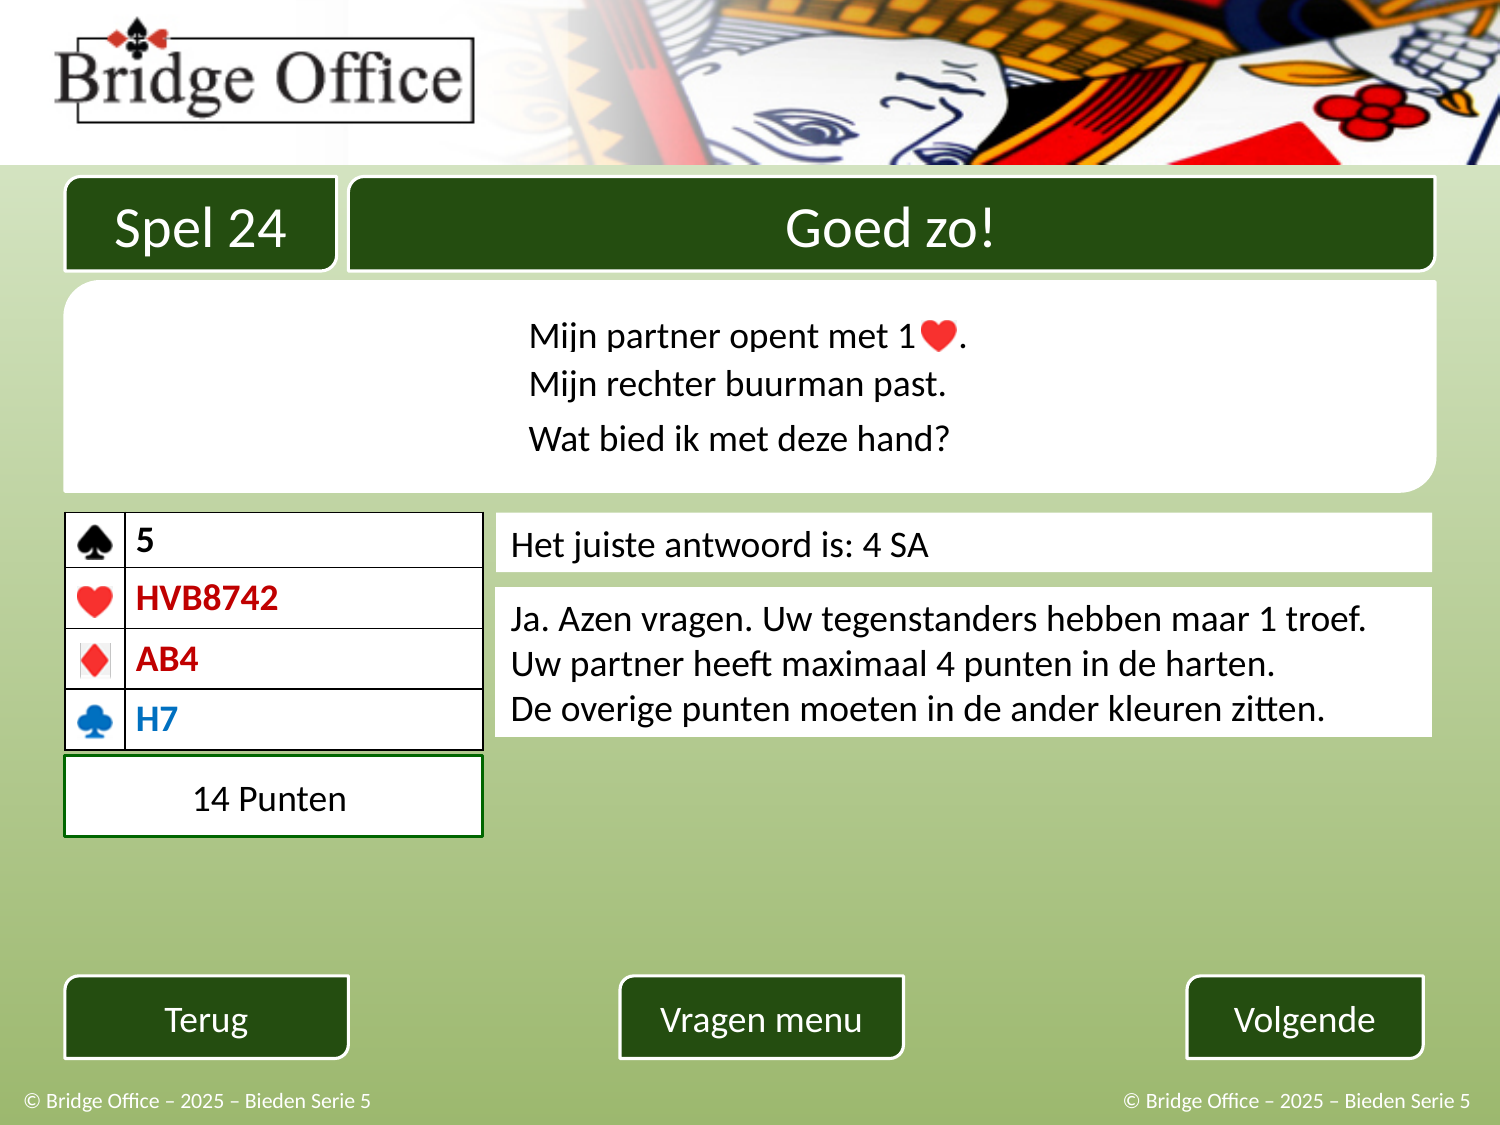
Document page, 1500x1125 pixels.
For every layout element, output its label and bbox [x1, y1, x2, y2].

text_box [63, 754, 484, 838]
table_header [66, 513, 124, 567]
picture [77, 643, 114, 679]
picture [77, 585, 114, 618]
table_cell [126, 629, 482, 688]
table_cell [66, 568, 124, 628]
picture [77, 524, 114, 561]
text_box [8, 1079, 393, 1121]
text_box [63, 174, 339, 273]
picture [0, 0, 1500, 166]
text_box [1185, 974, 1425, 1061]
table_cell [126, 568, 482, 628]
table_cell [126, 690, 482, 749]
picture [920, 319, 957, 352]
text_box [63, 974, 350, 1061]
text_box [1107, 1079, 1500, 1121]
text_box [495, 587, 1432, 737]
table_header [126, 513, 482, 567]
picture [77, 703, 114, 740]
text_box [618, 974, 906, 1061]
table_cell [66, 690, 124, 749]
table_cell [66, 629, 124, 688]
text_box [346, 174, 1437, 273]
text_box [63, 280, 1437, 493]
text_box [496, 512, 1433, 573]
